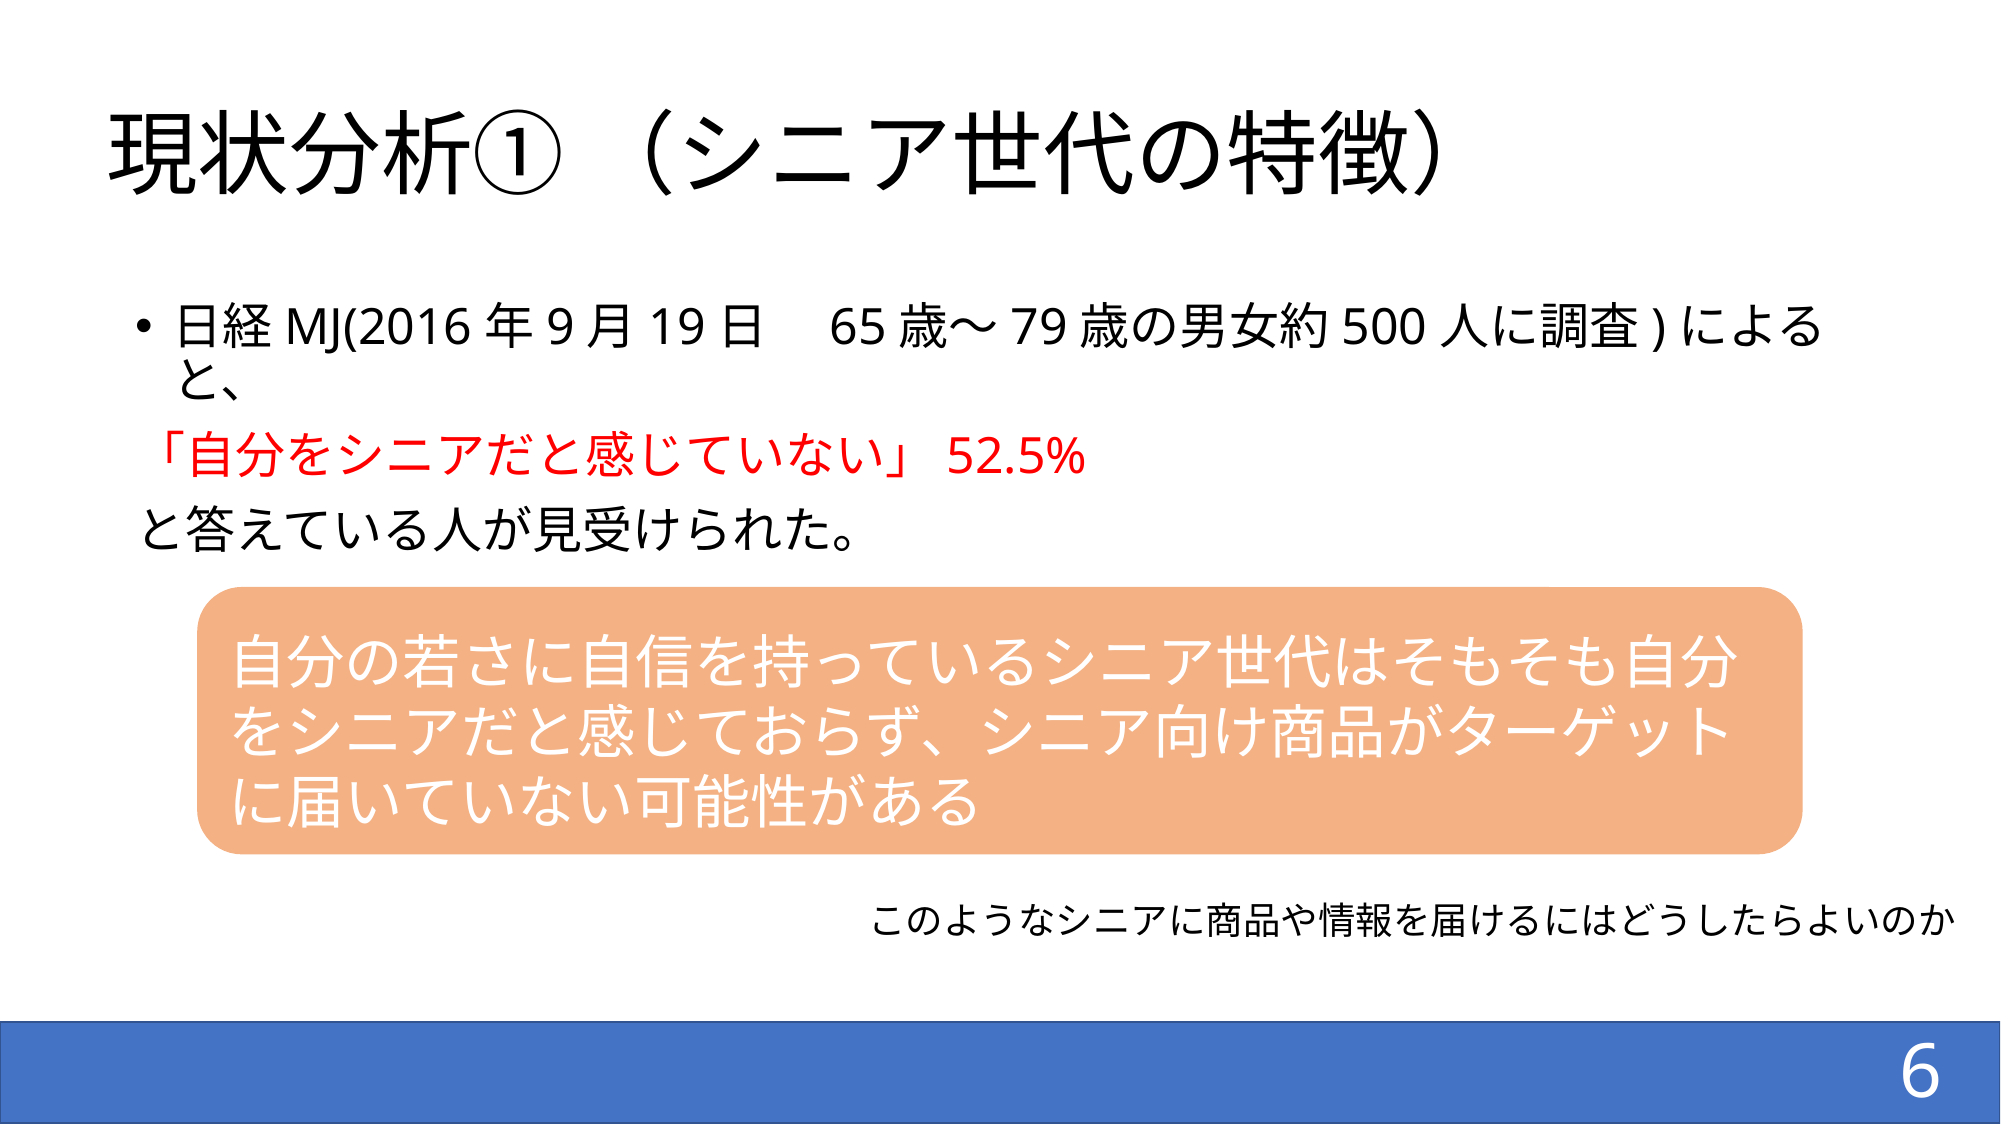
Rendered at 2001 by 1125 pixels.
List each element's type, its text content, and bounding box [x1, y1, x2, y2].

text_box このようなシニアに商品や情報を届けるにはどうしたらよいのか [853, 889, 1971, 950]
text_box 日経MJ(2016年9月19日 65歳～79歳の男女約500人に調査)によると、 「自分をシニアだと感じていない」52.5% と答えている人が見受けられた。 [119, 293, 1855, 587]
text_box [196, 587, 1804, 856]
text_box 自分の若さに自信を持っているシニア世代はそもそも自分をシニアだと感じておらず、シニア向け商品がターゲットに届いていない可能性がある [213, 617, 1787, 843]
title 現状分析① （シニア世代の特徴） [91, 48, 1817, 267]
slide_number 6 [1507, 1043, 1958, 1104]
